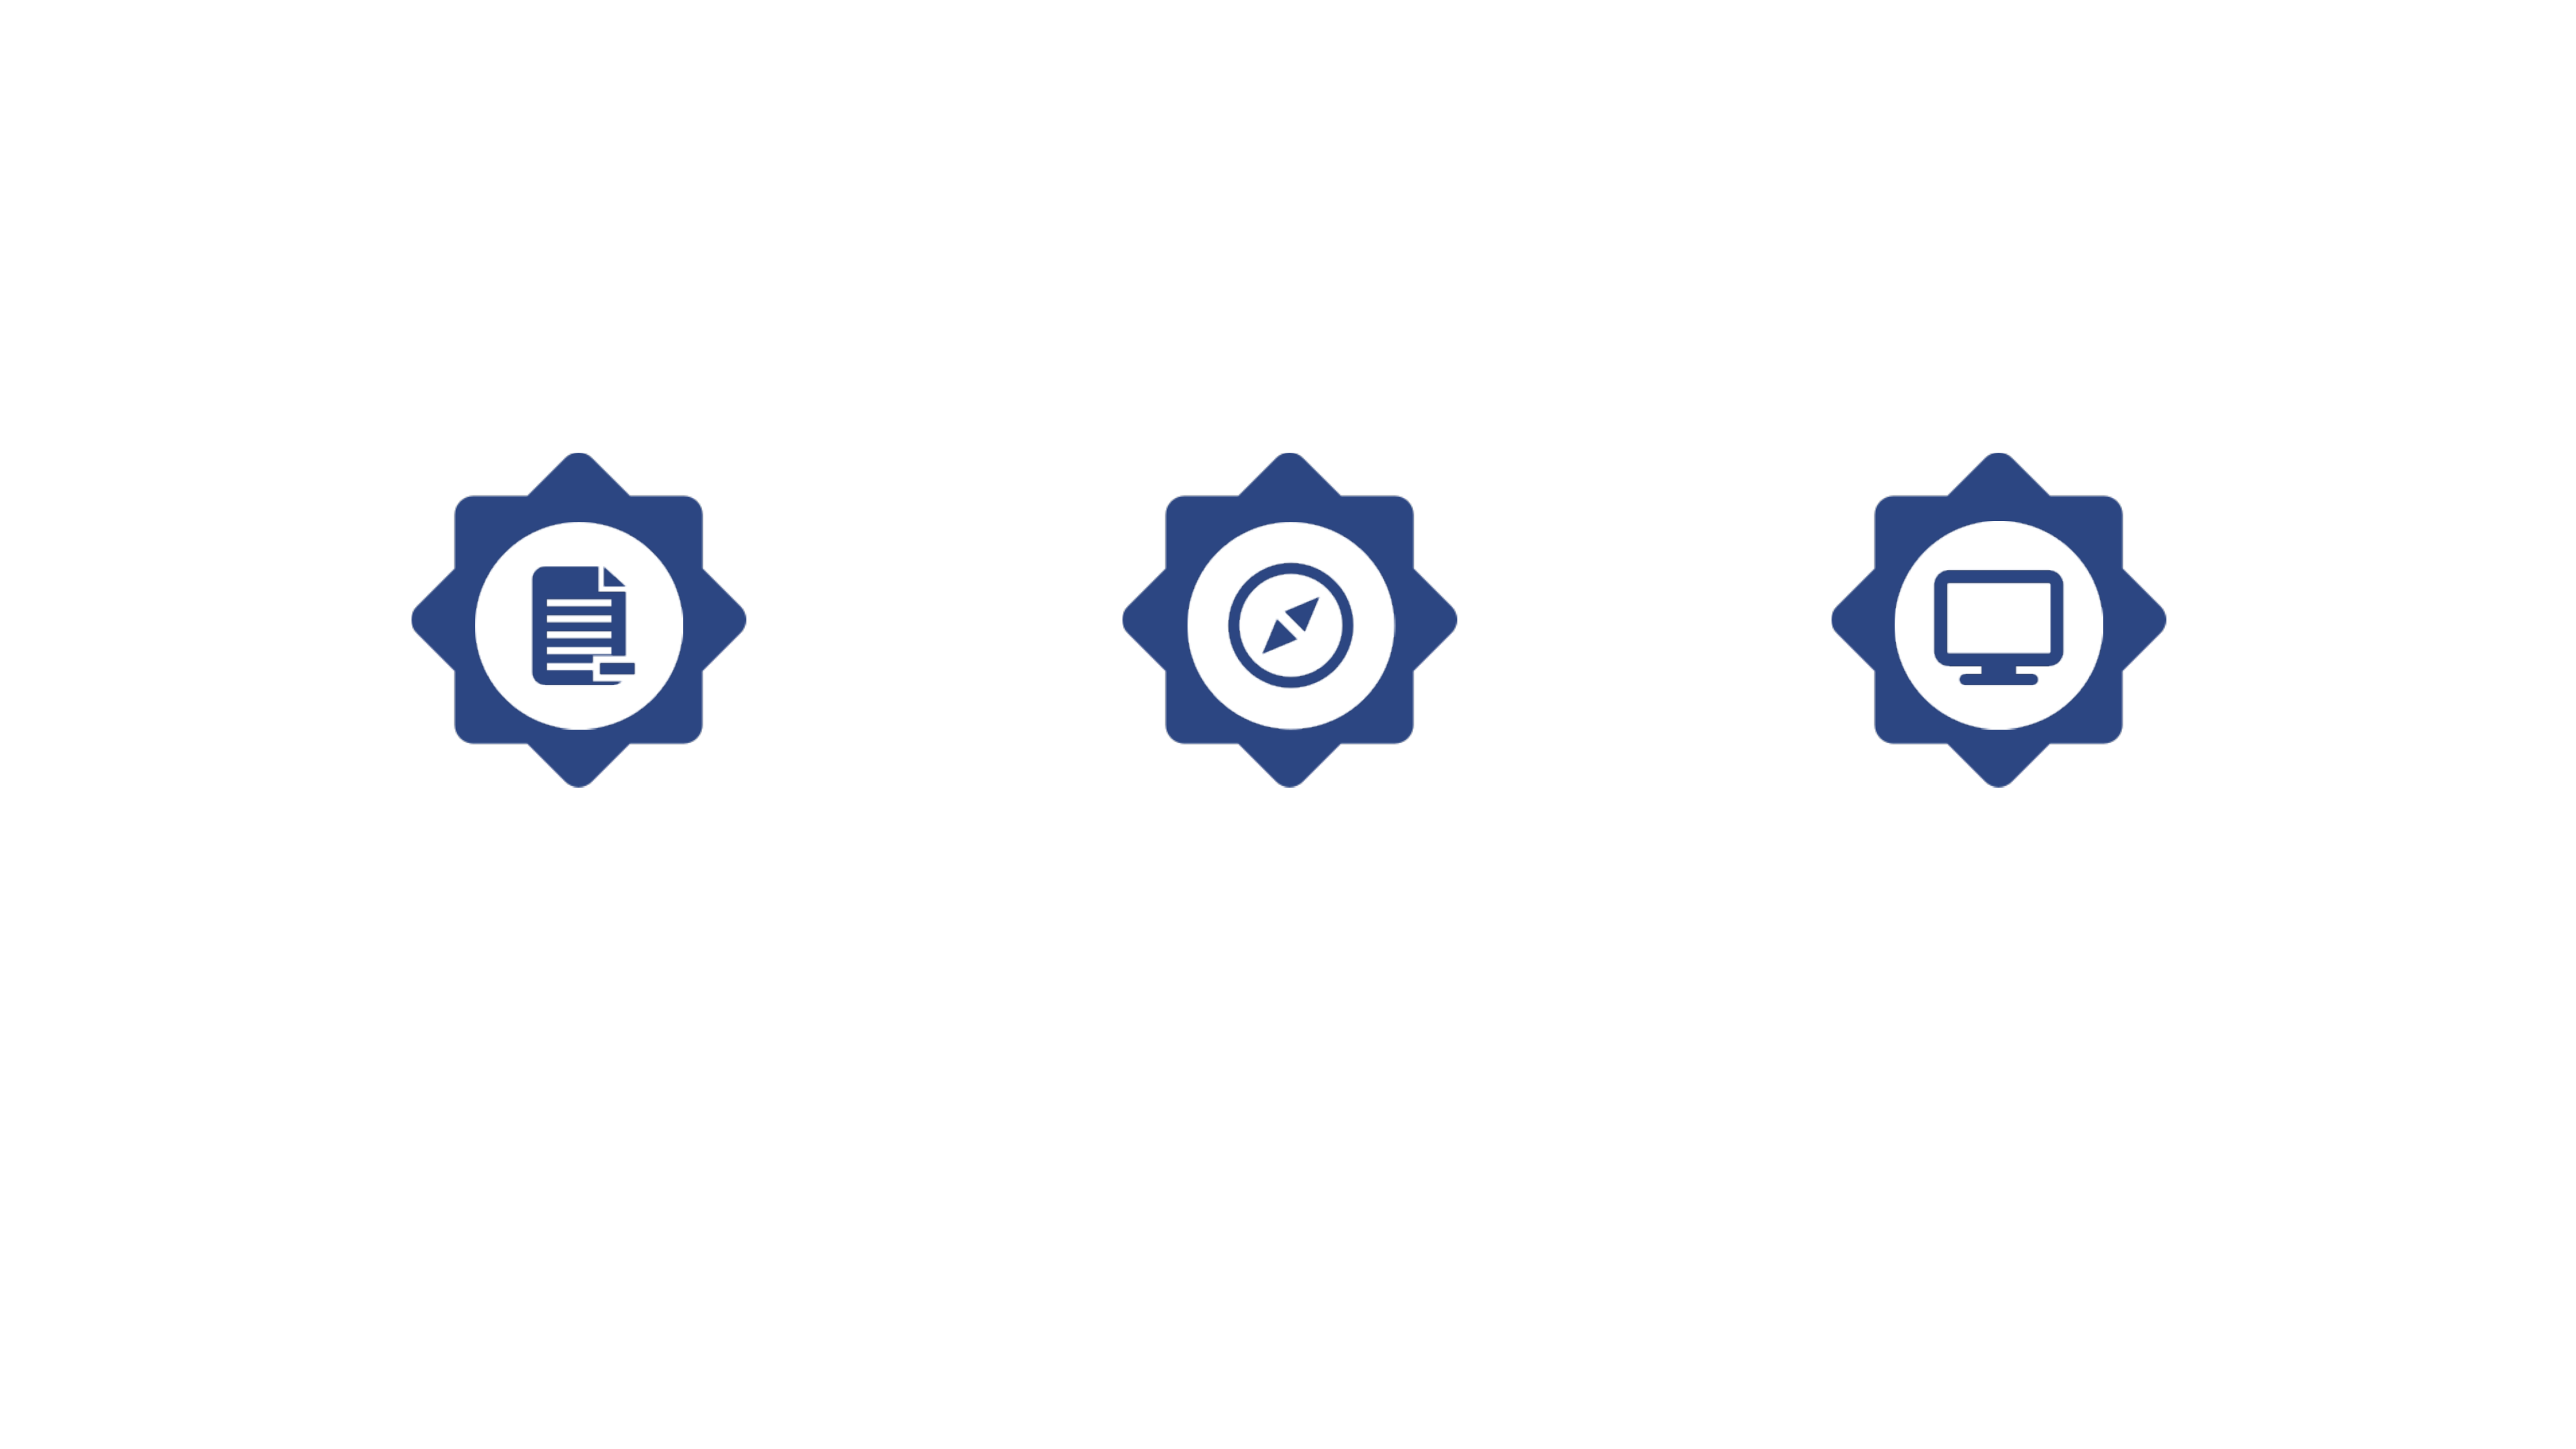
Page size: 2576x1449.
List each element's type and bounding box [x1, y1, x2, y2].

picture [1122, 453, 1458, 788]
picture [1831, 453, 2166, 788]
picture [412, 453, 747, 788]
